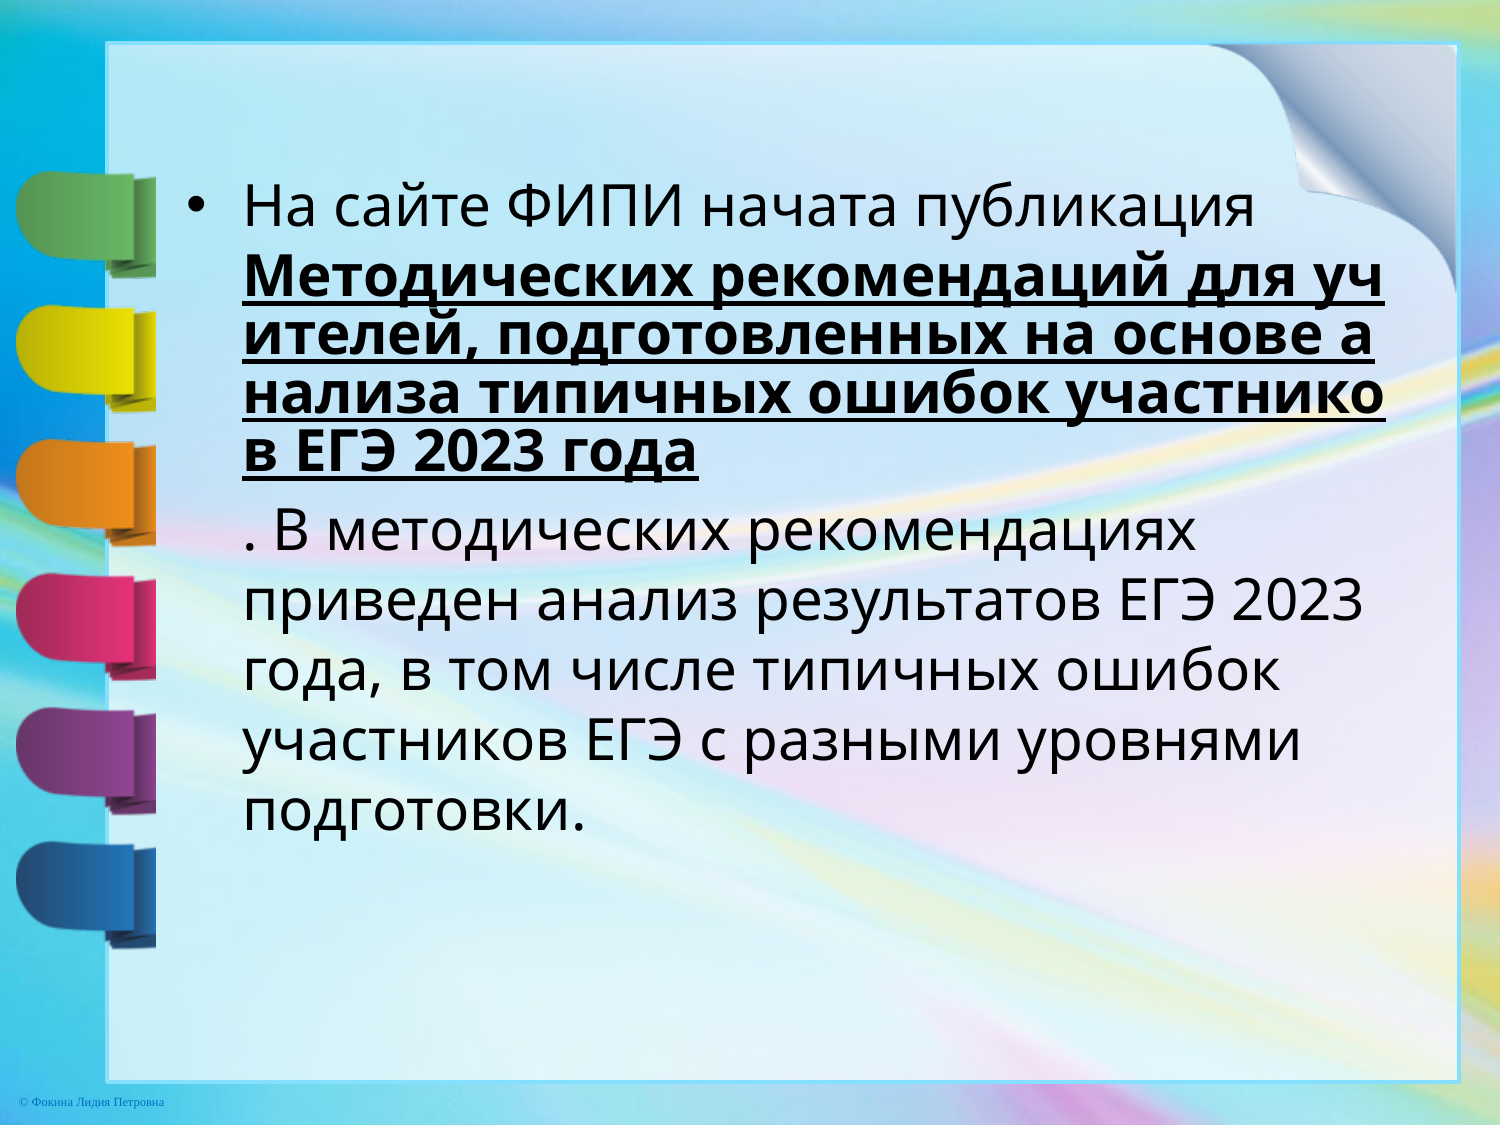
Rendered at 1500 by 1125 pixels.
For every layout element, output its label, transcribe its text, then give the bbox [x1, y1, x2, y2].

picture [0, 0, 1500, 1125]
list На сайте ФИПИ начата публикация Методических рекомендаций для учителей, подготовленных на основе анализа типичных ошибок участников ЕГЭ 2023 года. В методических рекомендациях приведен анализ результатов ЕГЭ 2023 года, в том числе типичных ошибок участников ЕГЭ с разными уровнями подготовки. [171, 160, 1425, 904]
